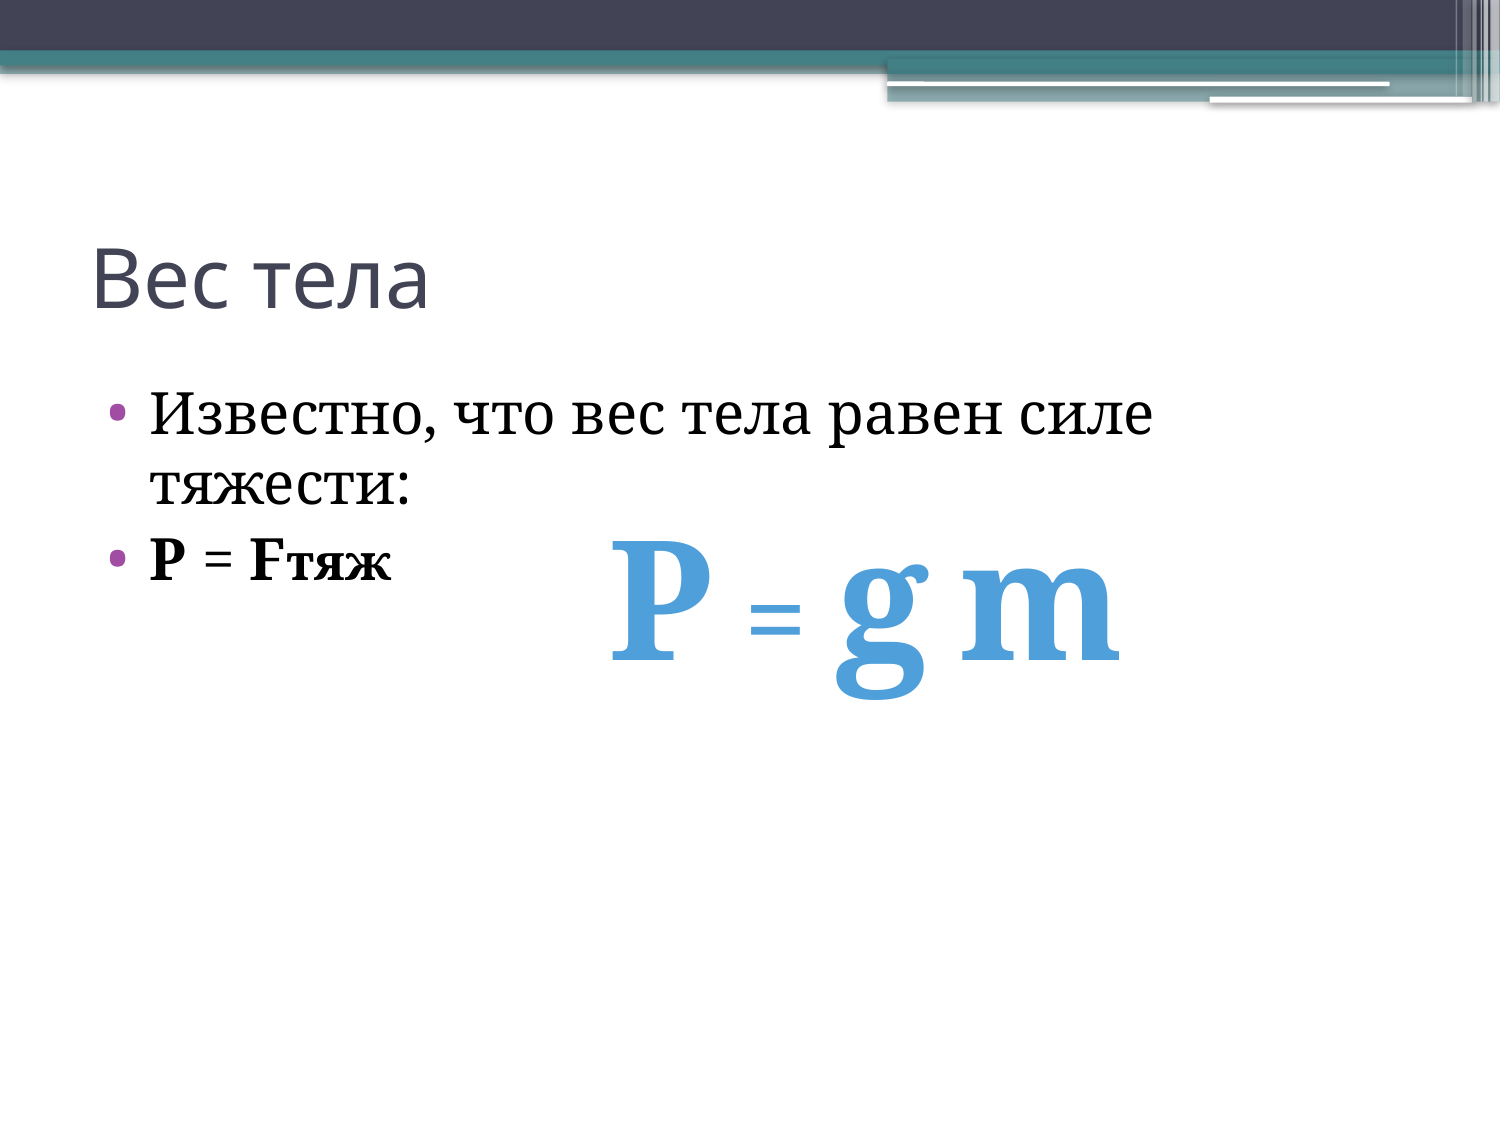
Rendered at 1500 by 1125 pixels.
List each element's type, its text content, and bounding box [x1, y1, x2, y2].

text_box P = g m [593, 486, 1139, 702]
list Известно, что вес тела равен силе тяжести: Р = Fтяж [75, 368, 1425, 1079]
title Вес тела [75, 187, 1425, 363]
